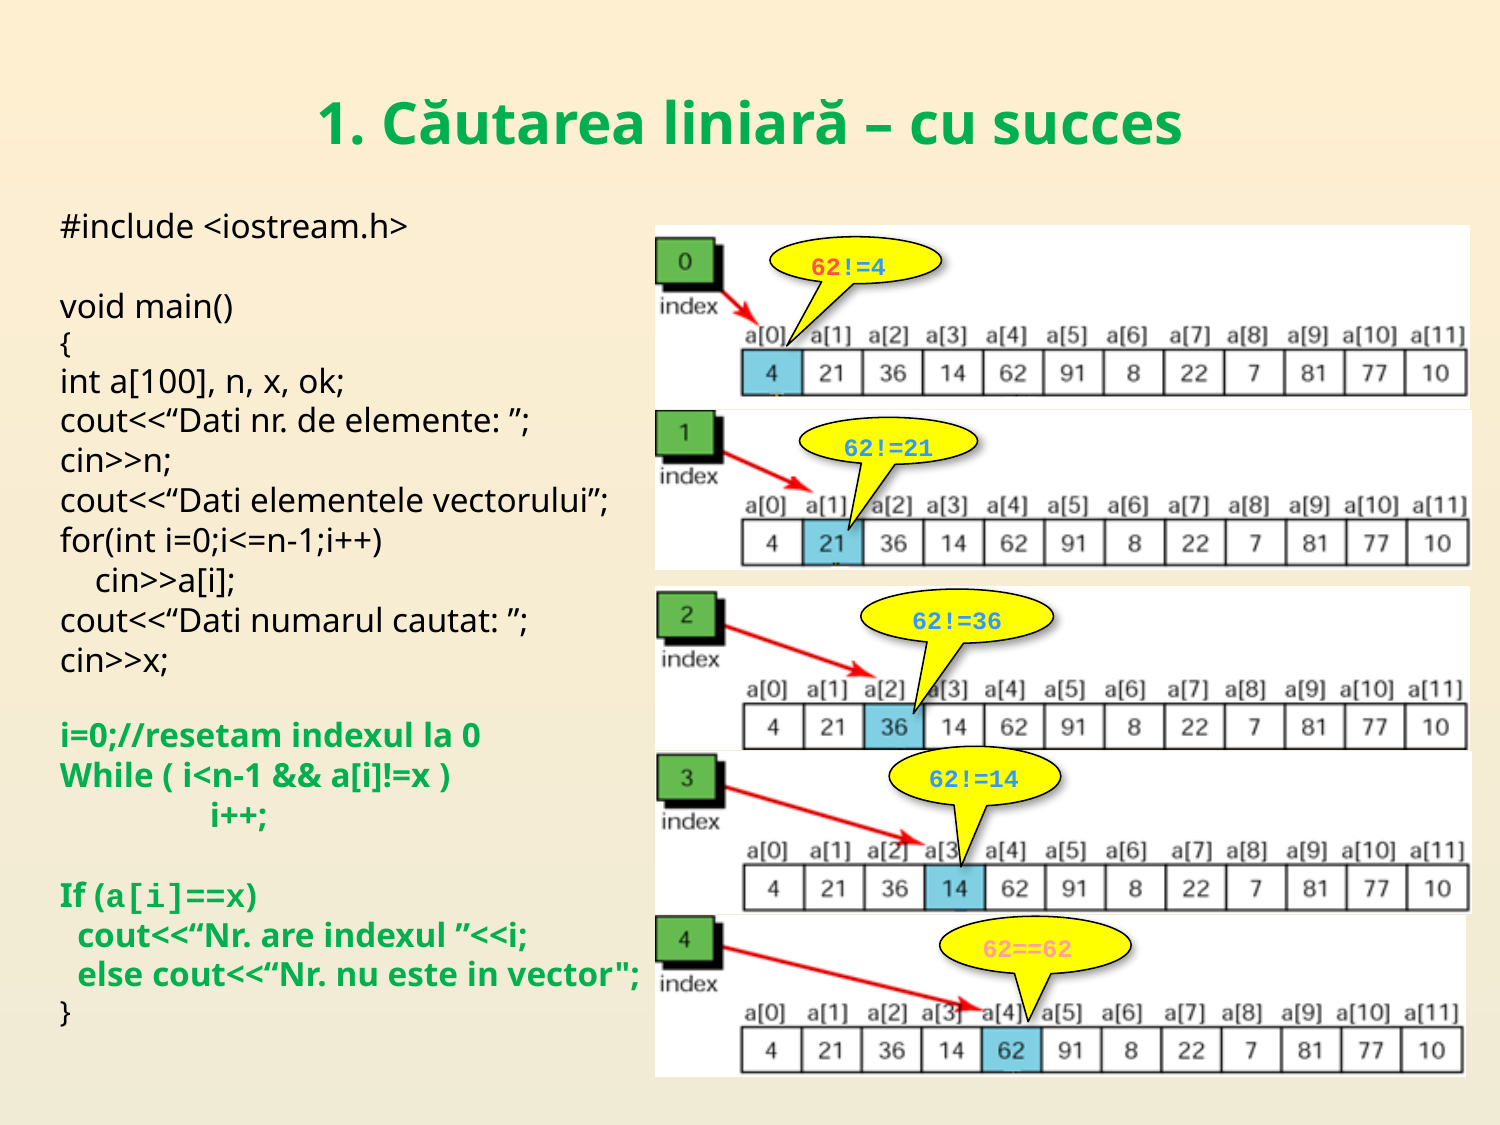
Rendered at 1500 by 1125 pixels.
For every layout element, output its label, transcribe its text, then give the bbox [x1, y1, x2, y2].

title 1. Căutarea liniară – cu succes [0, 48, 1500, 124]
picture [655, 225, 1470, 409]
picture [655, 585, 1472, 1077]
picture [655, 410, 1472, 570]
text_box #include <iostream.h> void main() { int a[100], n, x, ok; cout<<“Dati nr. de elemente: ”; cin>>n; cout<<“Dati elementele vectorului”; for(int i=0;i<=n-1;i++) cin>>a[i]; cout<<“Dati numarul cautat: ”; cin>>x; i=0;//resetam indexul la 0 While ( i<n-1 && a[i]!=x ) i++; If (a[i]==x) cout<<“Nr. are indexul ”<<i; else cout<<“Nr. nu este in vector"; } [45, 162, 703, 1036]
